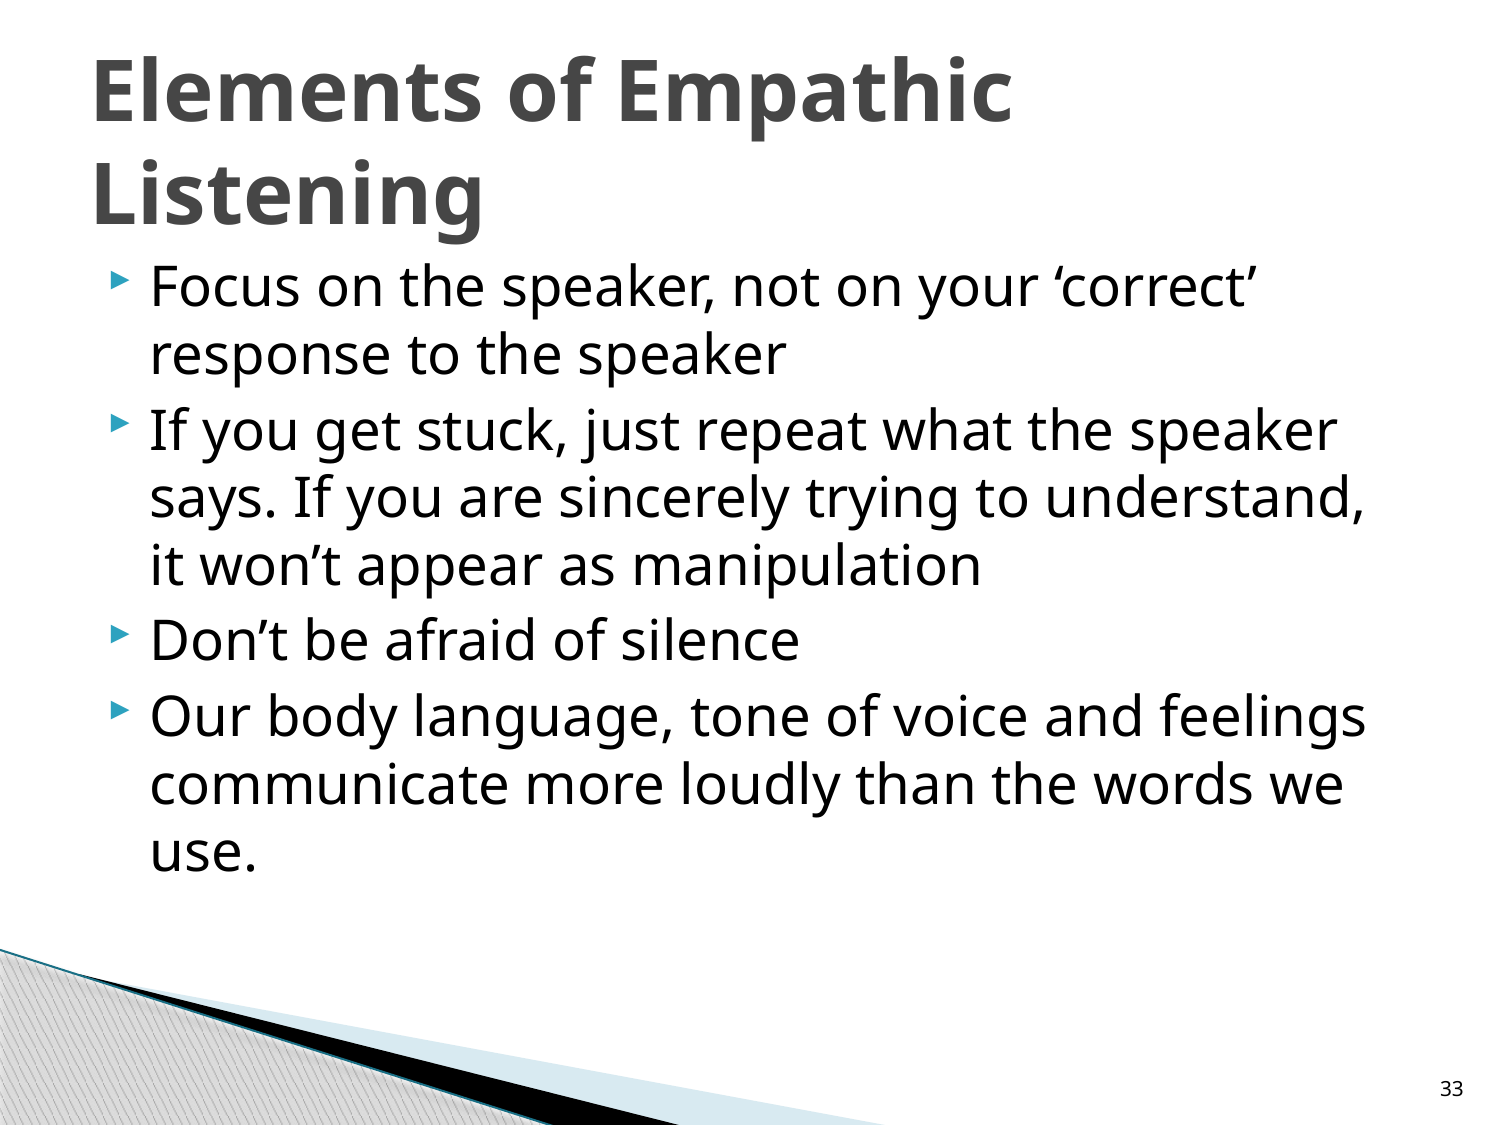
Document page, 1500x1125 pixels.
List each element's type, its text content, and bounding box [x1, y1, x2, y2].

list Focus on the speaker, not on your ‘correct’ response to the speaker If you get stuck, just repeat what the speaker says. If you are sincerely trying to understand, it won’t appear as manipulation Don’t be afraid of silence Our body language, tone of voice and feelings communicate more loudly than the words we use. [75, 243, 1425, 986]
title Elements of Empathic Listening [75, 45, 1425, 233]
slide_number 33 [1418, 1051, 1479, 1112]
